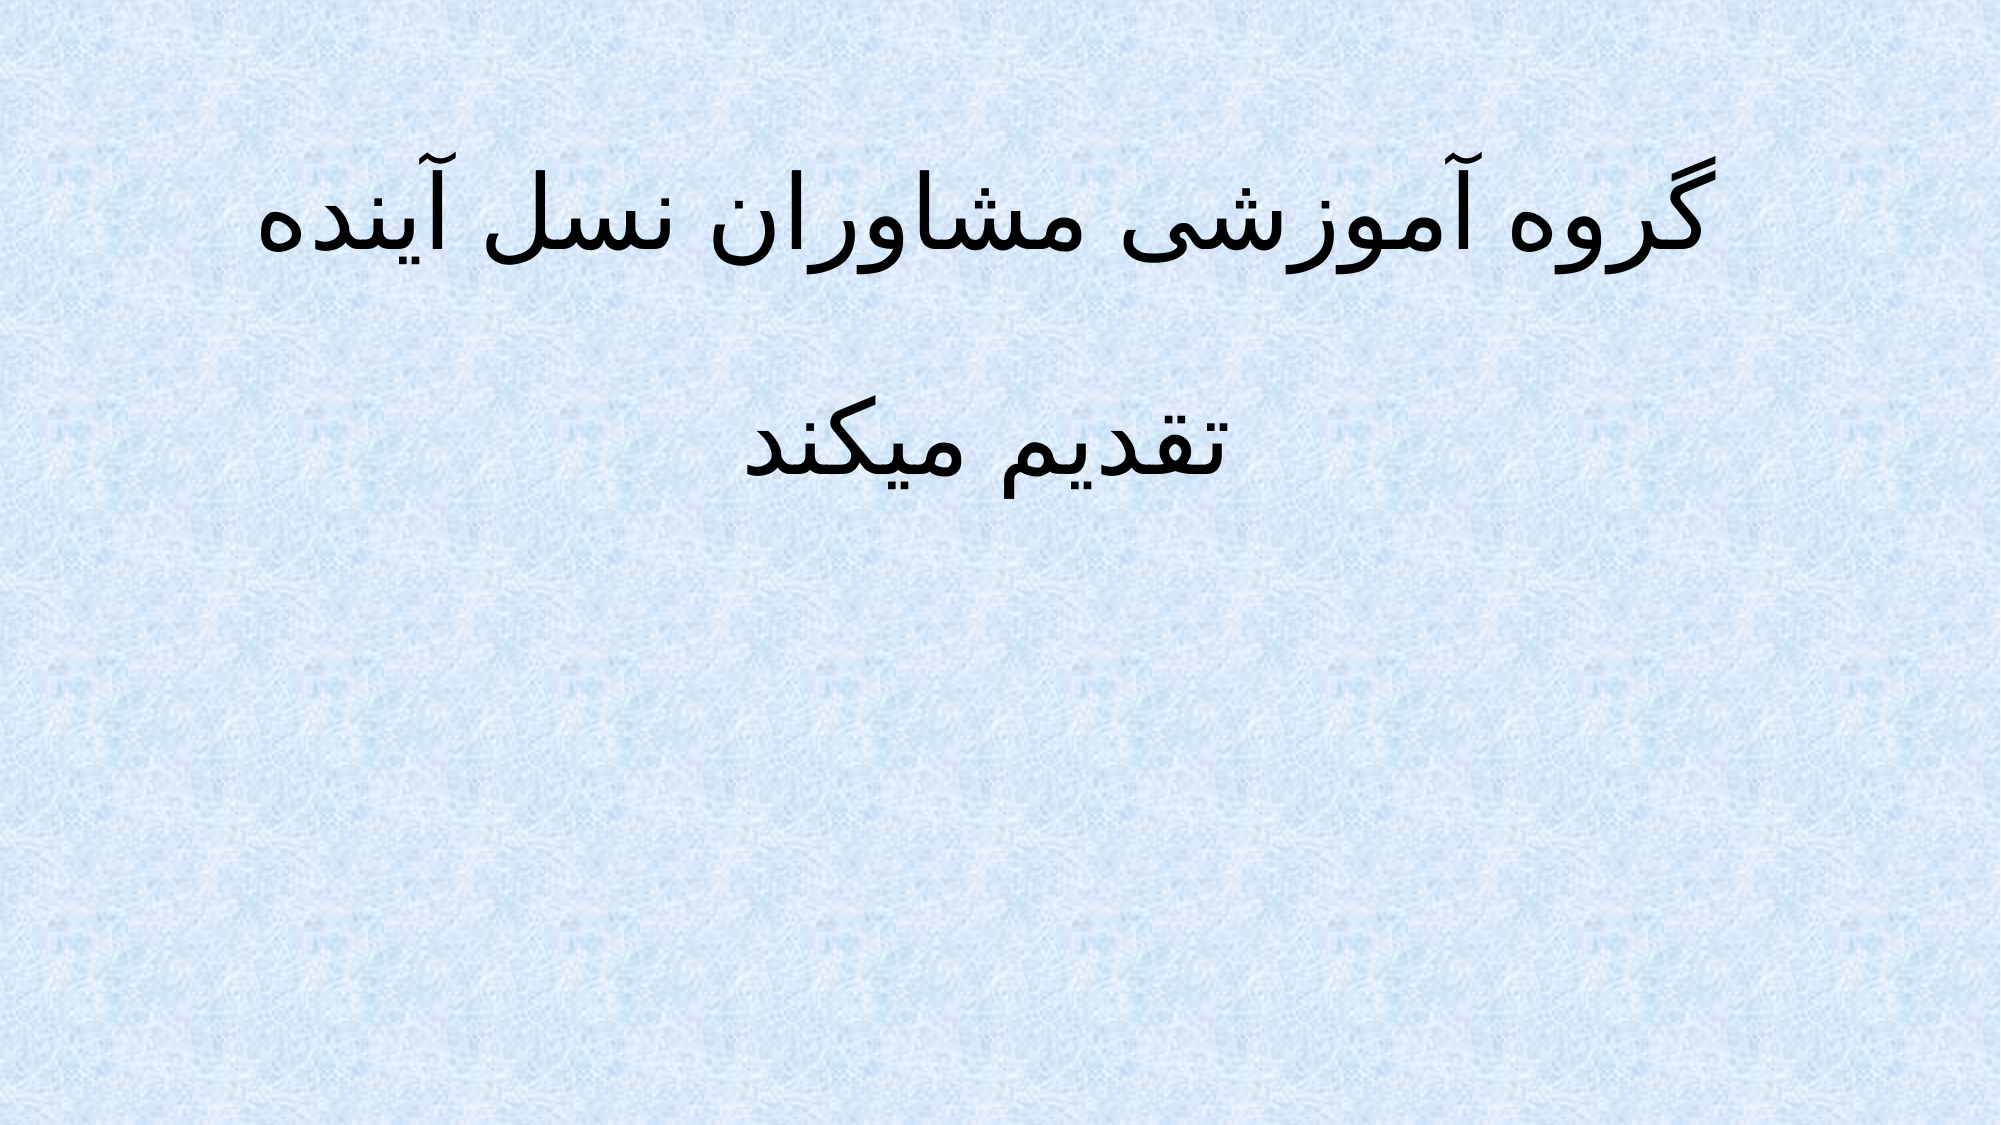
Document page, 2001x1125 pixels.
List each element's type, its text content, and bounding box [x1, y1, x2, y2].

picture [0, 0, 2001, 1125]
title گروه آموزشی مشاوران نسل آینده تقدیم میکند [236, 73, 1737, 505]
